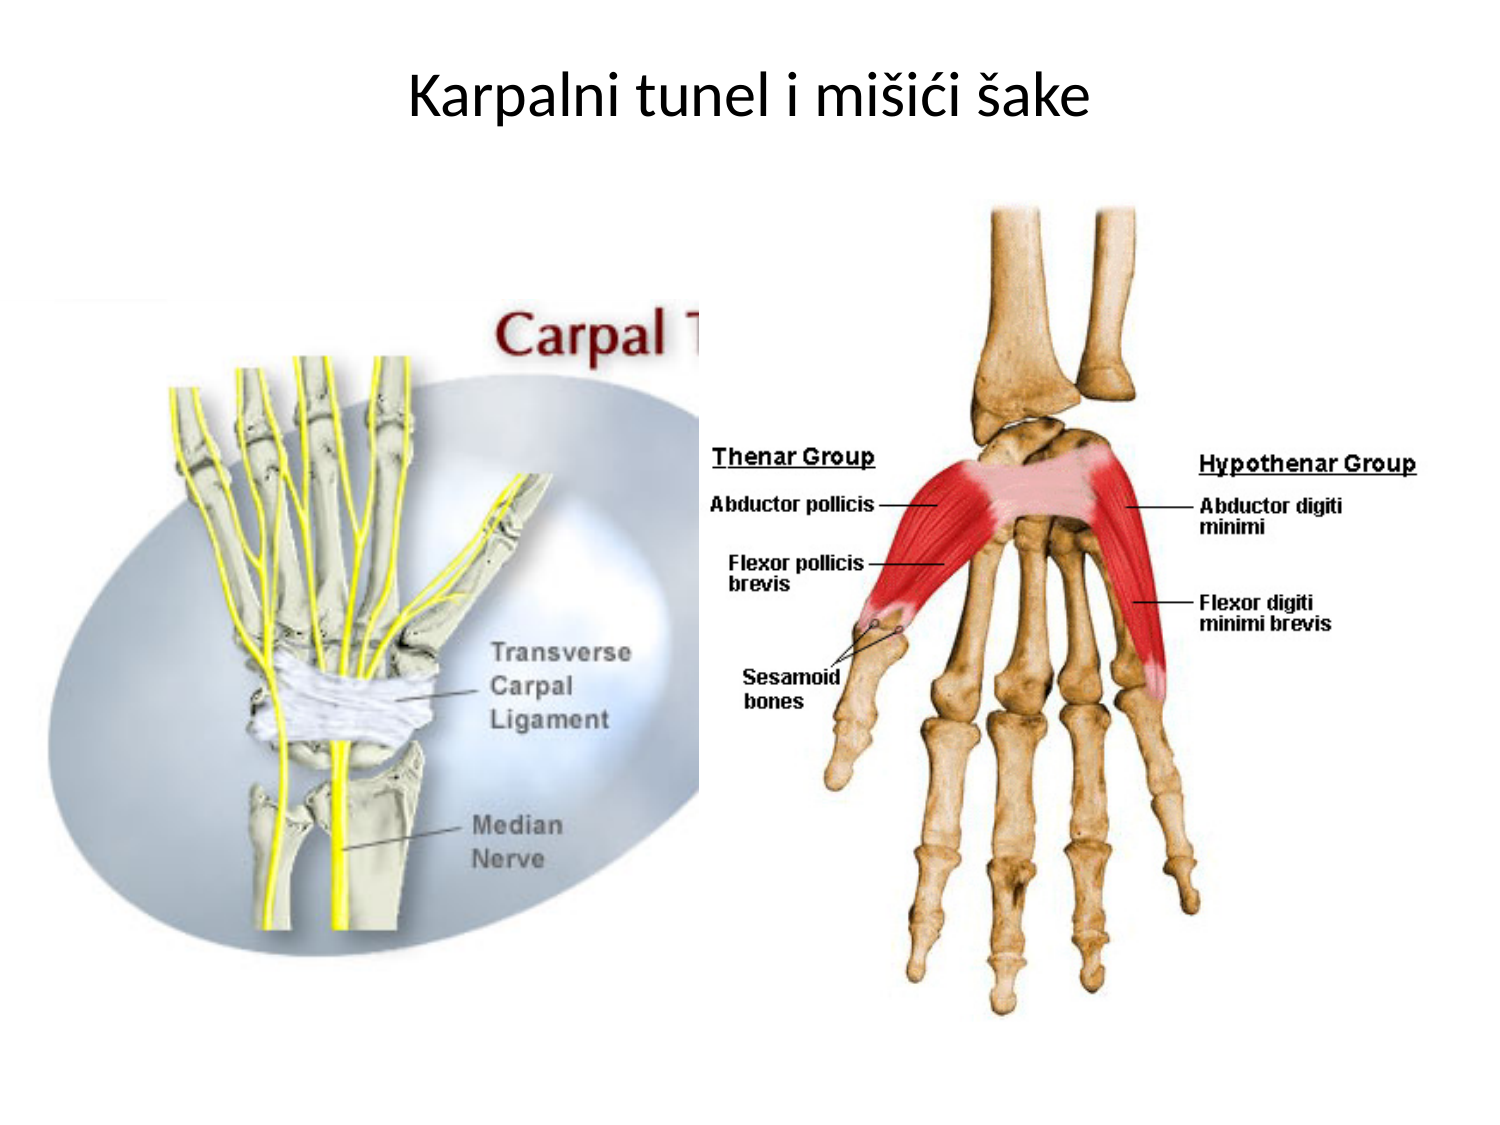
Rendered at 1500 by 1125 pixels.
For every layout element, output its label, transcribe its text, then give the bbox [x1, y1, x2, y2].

title Karpalni tunel i mišići šake [75, 45, 1425, 138]
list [699, 199, 1438, 1022]
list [0, 299, 694, 979]
